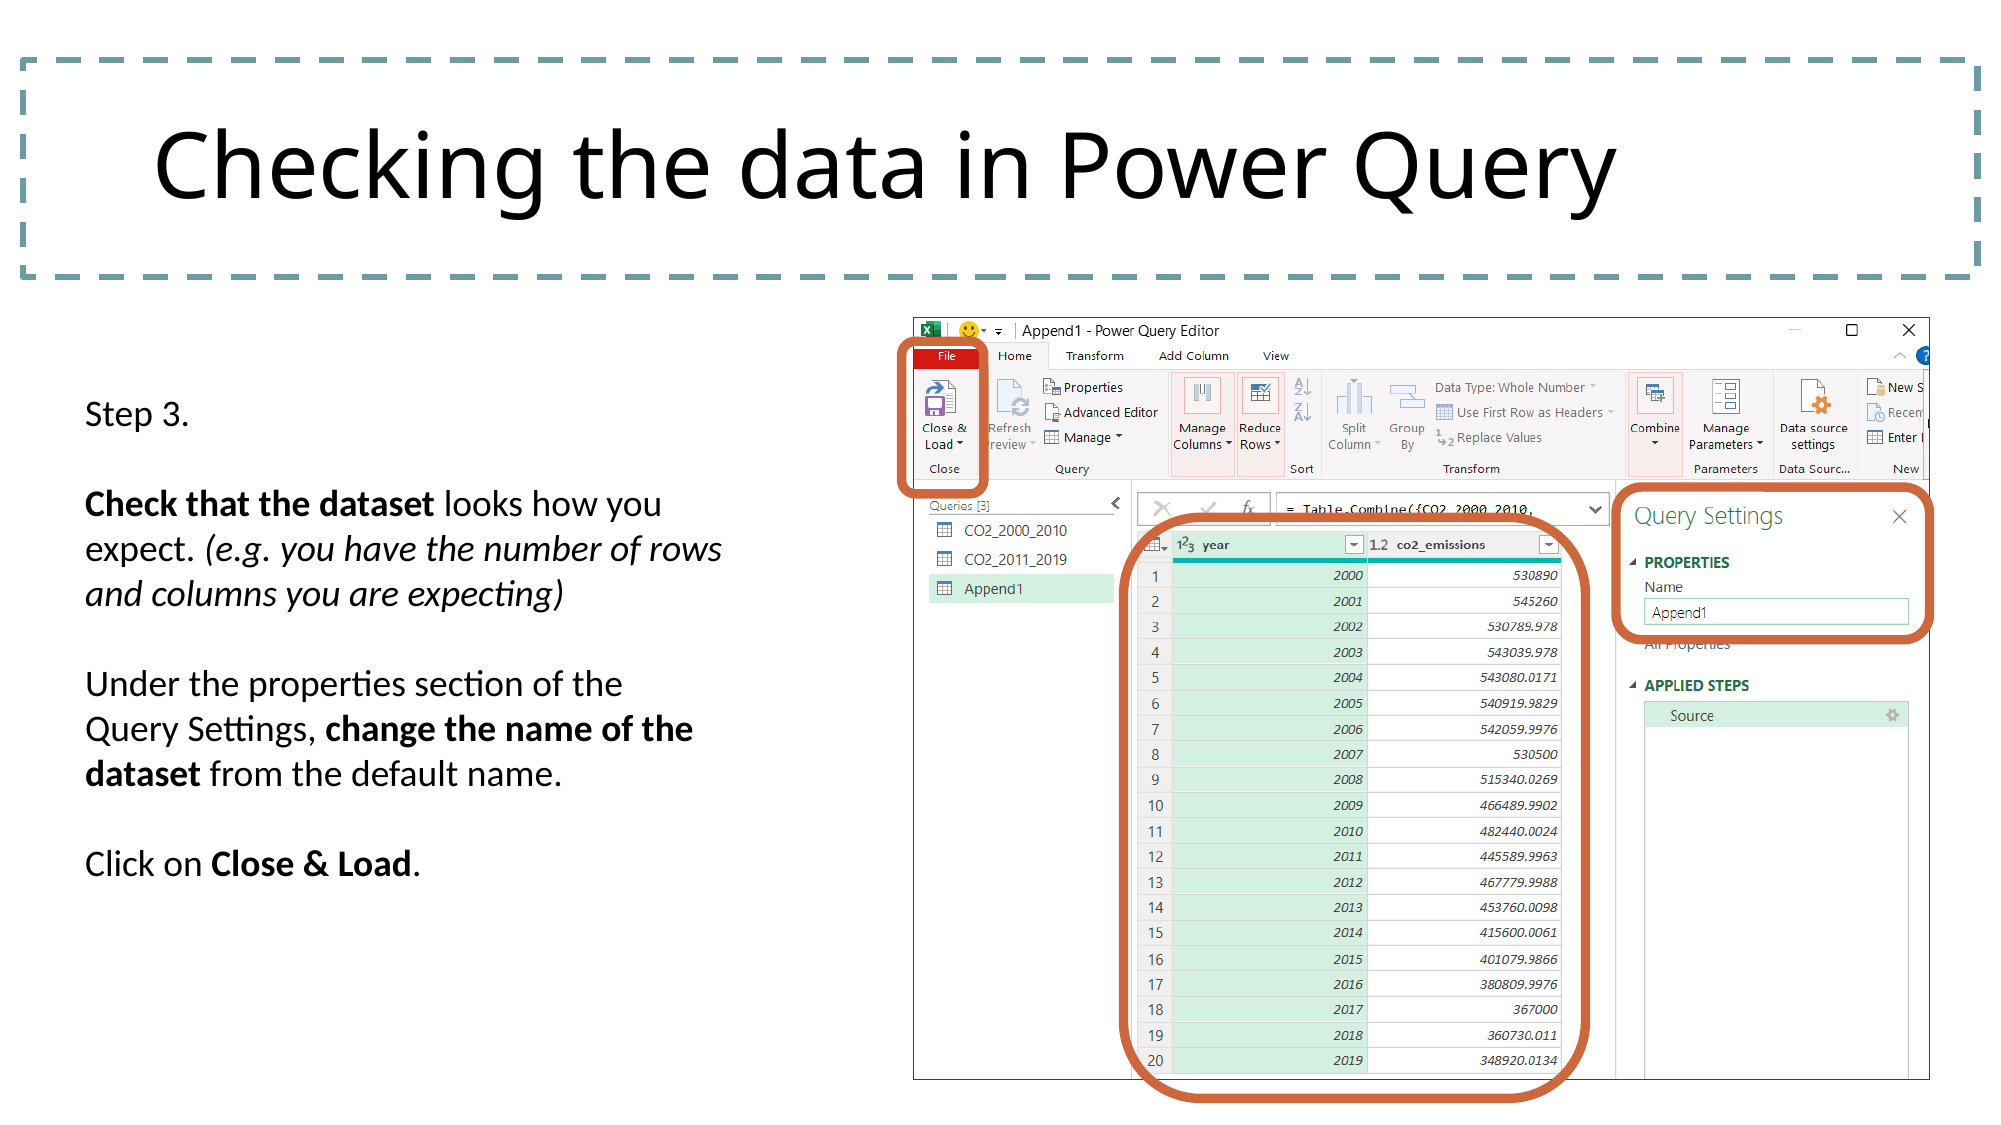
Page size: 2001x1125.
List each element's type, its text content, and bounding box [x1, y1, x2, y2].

text_box [900, 340, 913, 495]
picture [913, 317, 1930, 1080]
text_box [1148, 1080, 1561, 1100]
title Checking the data in Power Query [137, 59, 1863, 278]
text_box Step 3. Check that the dataset looks how you expect. (e.g. you have the number of rows and columns you are expecting) Under the properties section of the Query Settings, change the name of the dataset from the default name. Click on Close & Load. [70, 381, 738, 892]
